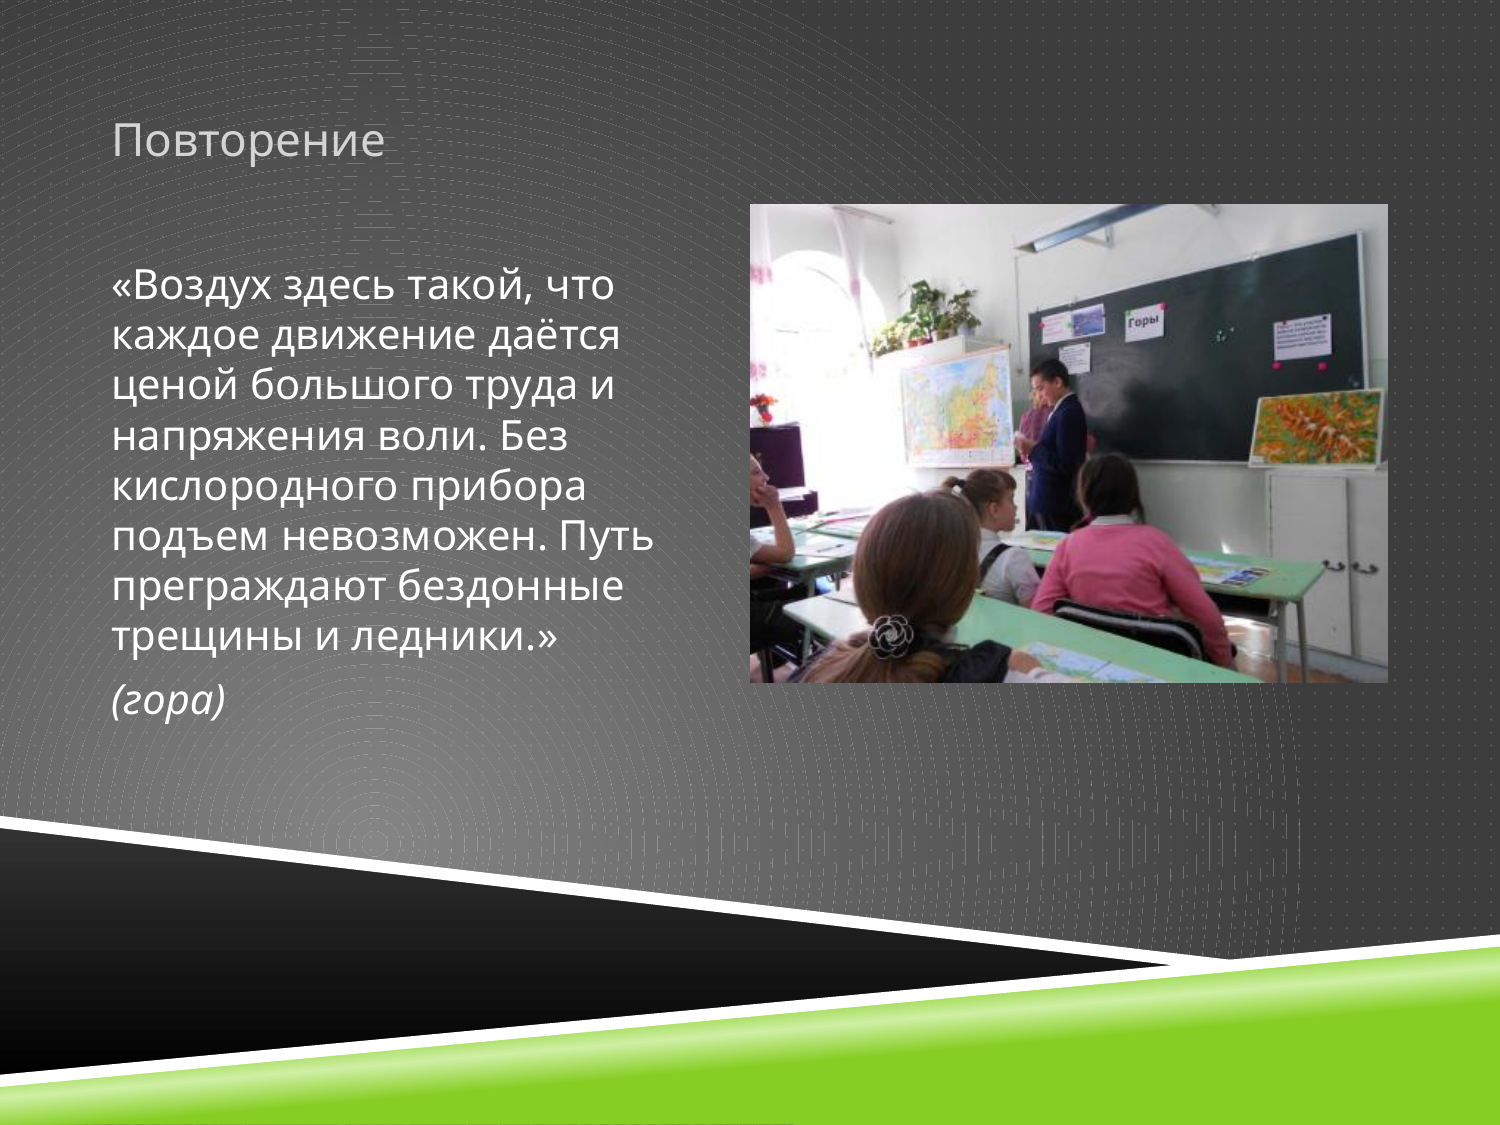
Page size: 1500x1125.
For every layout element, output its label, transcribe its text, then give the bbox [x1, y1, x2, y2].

list «Воздух здесь такой, что каждое движение даётся ценой большого труда и напряжения воли. Без кислородного прибора подъем невозможен. Путь преграждают бездонные трещины и ледники.» (гора) [110, 250, 666, 791]
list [749, 204, 1388, 683]
title Повторение [111, 99, 666, 173]
